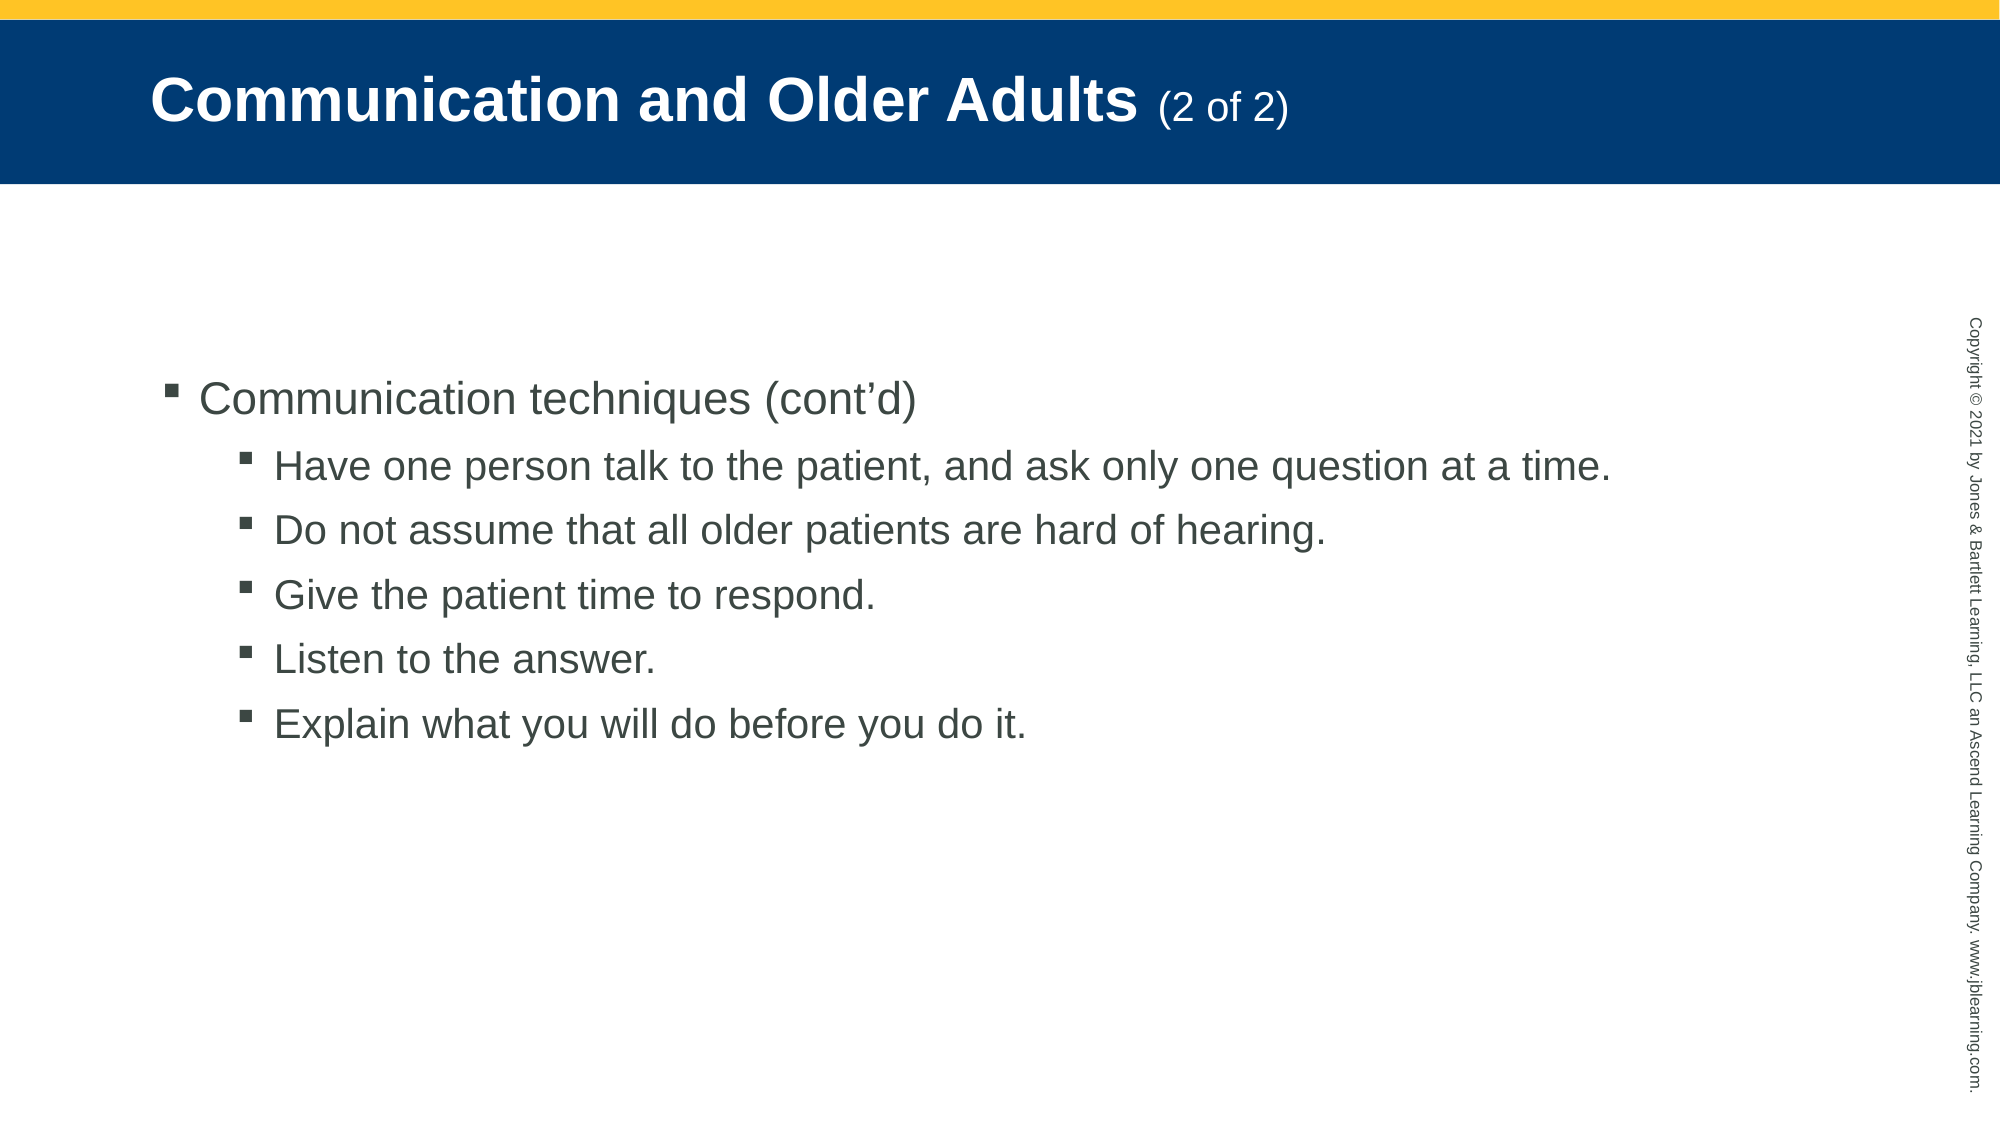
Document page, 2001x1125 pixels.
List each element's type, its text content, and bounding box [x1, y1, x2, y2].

list Communication techniques (cont’d) Have one person talk to the patient, and ask only one question at a time. Do not assume that all older patients are hard of hearing. Give the patient time to respond. Listen to the answer. Explain what you will do before you do it. [146, 361, 1859, 1016]
title Communication and Older Adults (2 of 2) [0, 19, 2000, 185]
